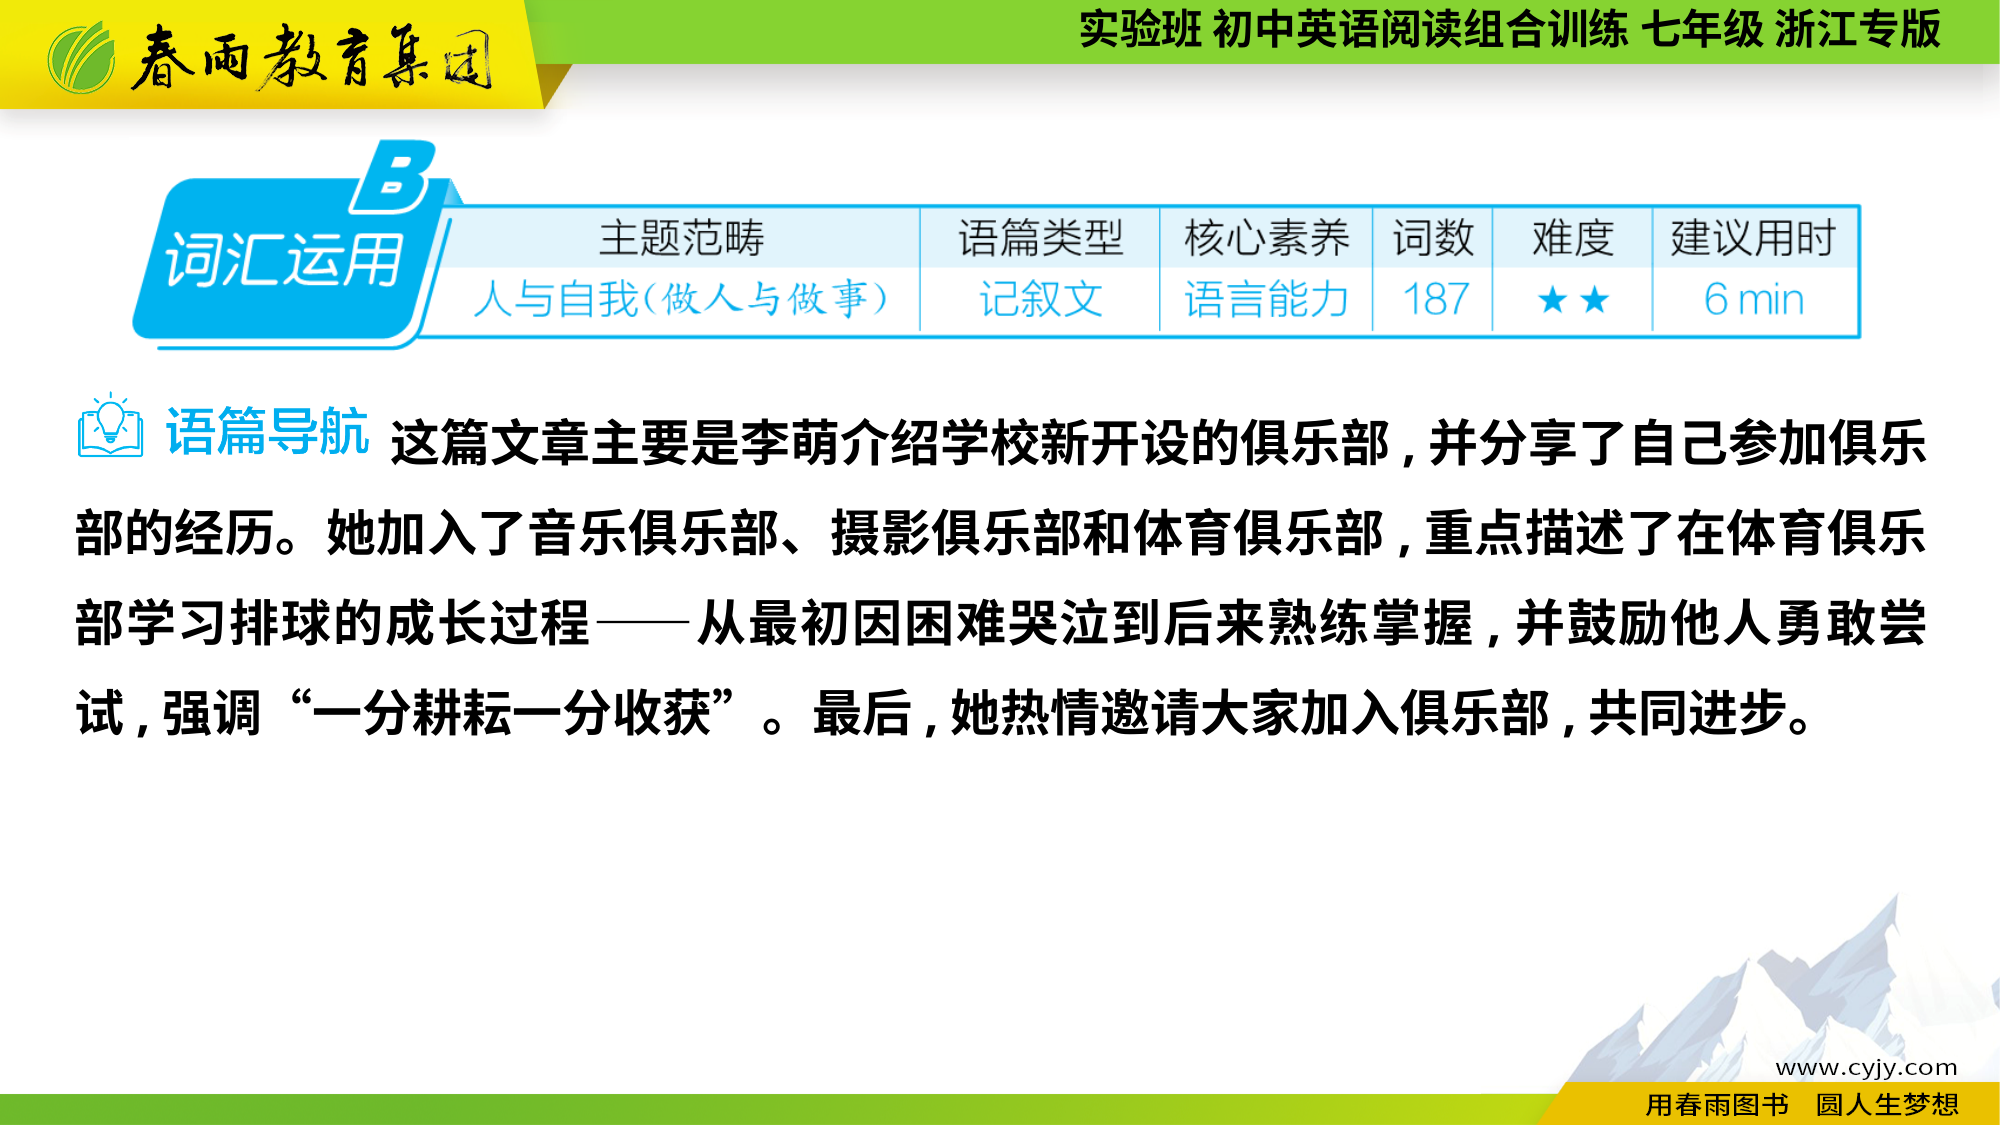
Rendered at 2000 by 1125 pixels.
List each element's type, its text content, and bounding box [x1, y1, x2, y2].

list 这篇文章主要是李萌介绍学校新开设的俱乐部,并分享了自己参加俱乐部的经历。她加入了音乐俱乐部、摄影俱乐部和体育俱乐部,重点描述了在体育俱乐部学习排球的成长过程——从最初因困难哭泣到后来熟练掌握,并鼓励他人勇敢尝试,强调“一分耕耘一分收获”。最后,她热情邀请大家加入俱乐部,共同进步。 [59, 373, 1944, 753]
picture [0, 0, 2000, 1125]
